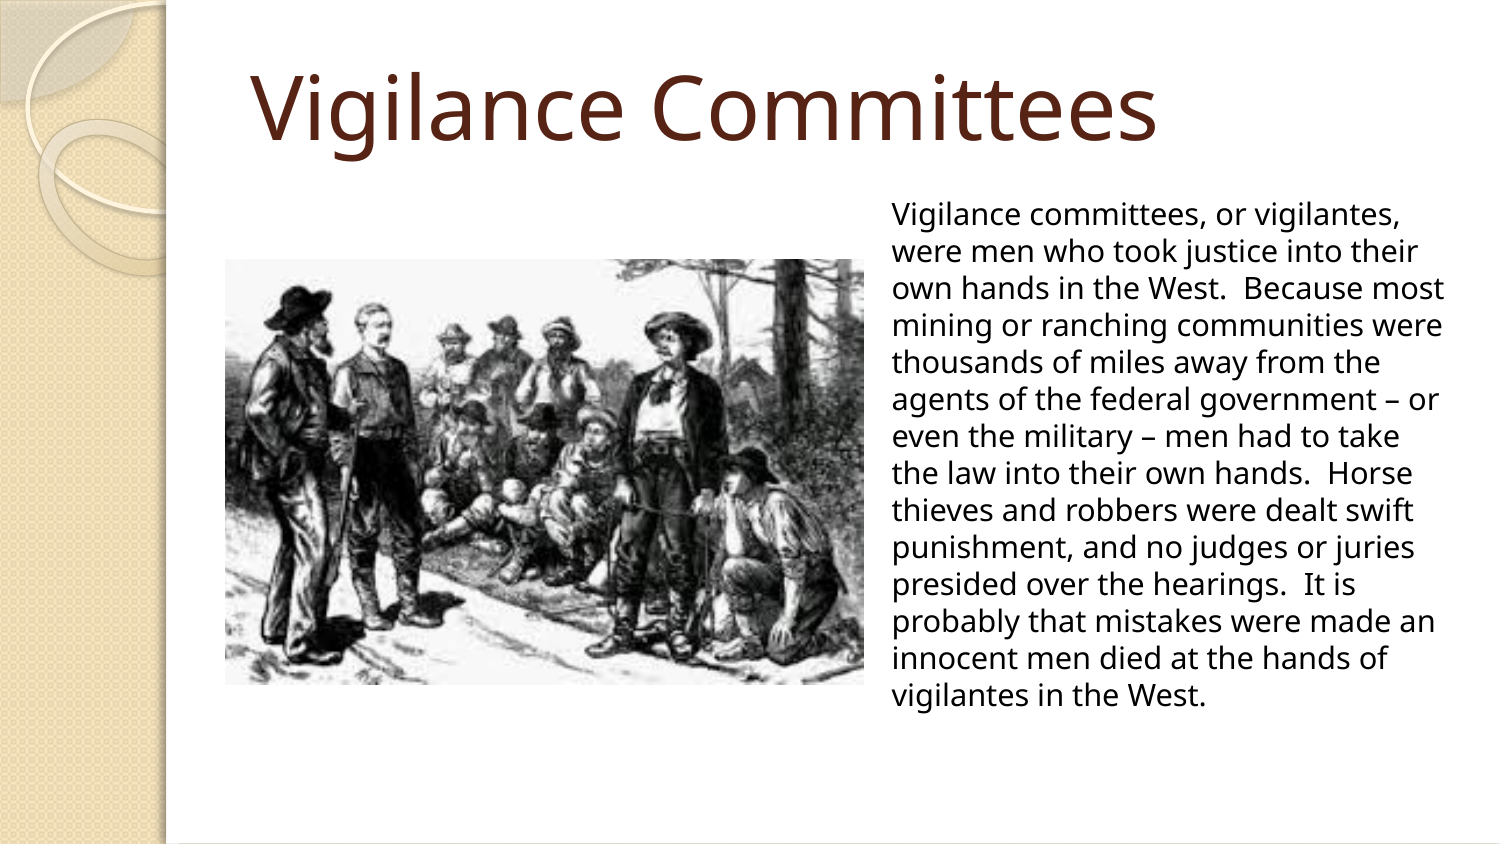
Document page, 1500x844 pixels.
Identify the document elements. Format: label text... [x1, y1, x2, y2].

list Vigilance committees, or vigilantes, were men who took justice into their own hands in the West. Because most mining or ranching communities were thousands of miles away from the agents of the federal government – or even the military – men had to take the law into their own hands. Horse thieves and robbers were dealt swift punishment, and no judges or juries presided over the hearings. It is probably that mistakes were made an innocent men died at the hands of vigilantes in the West. [865, 187, 1466, 762]
title Vigilance Committees [235, 33, 1466, 175]
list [224, 259, 864, 685]
